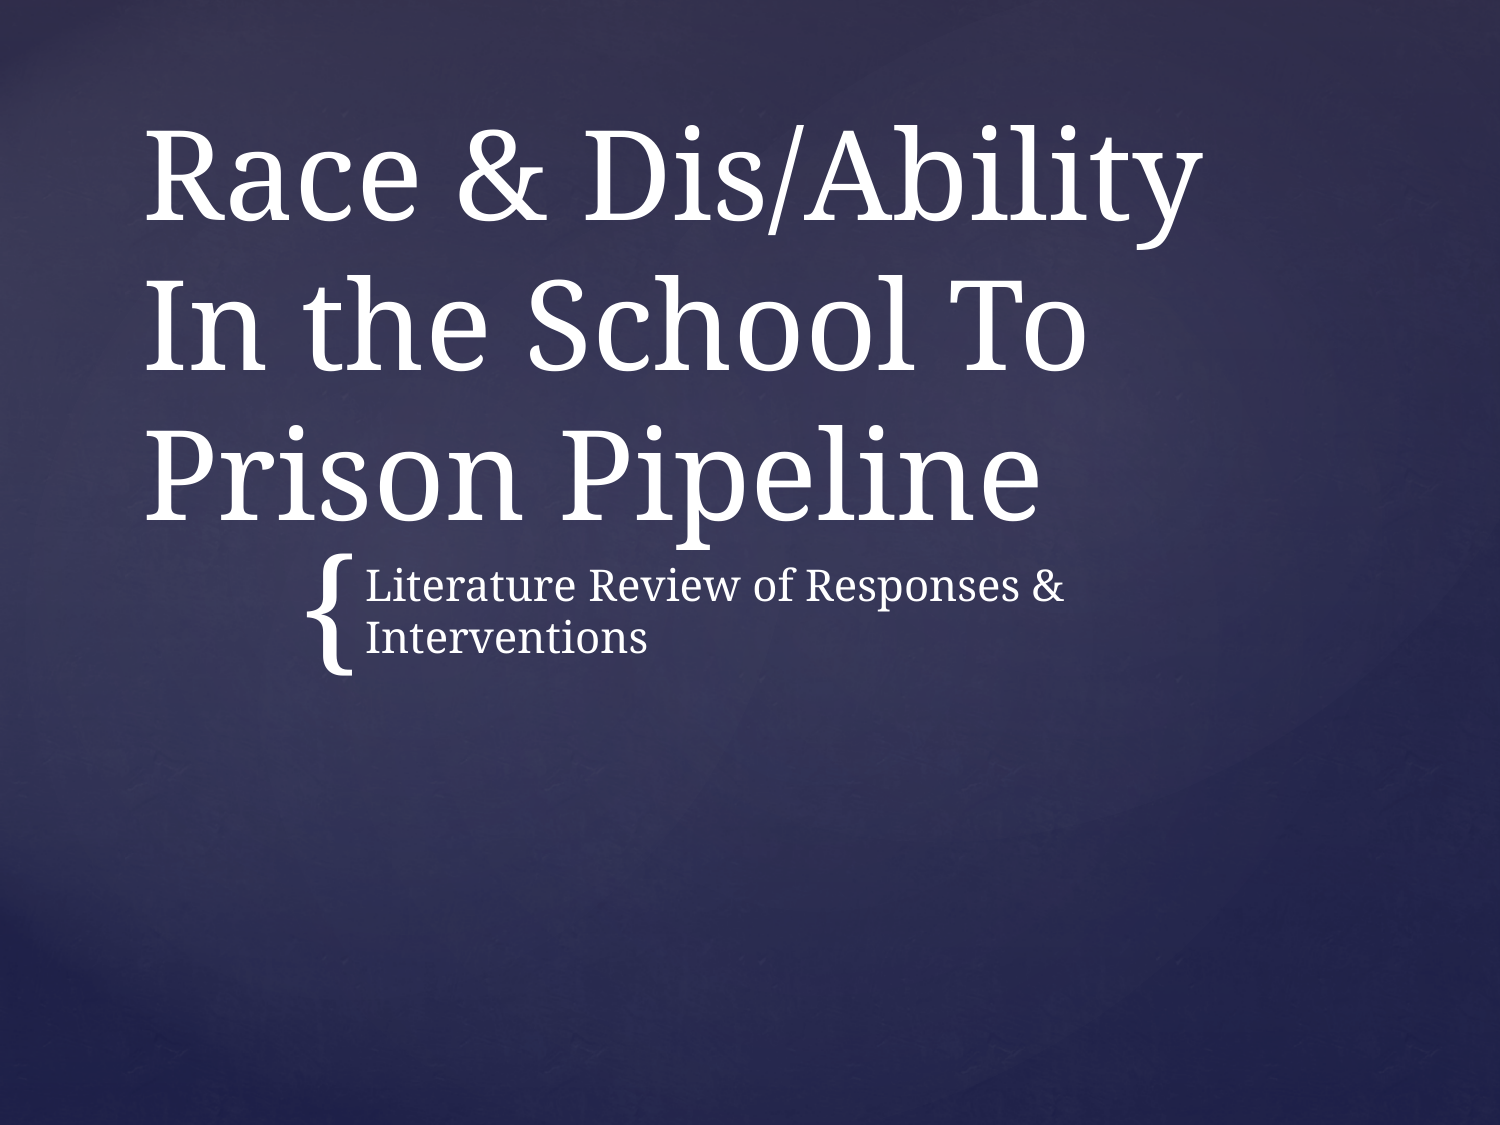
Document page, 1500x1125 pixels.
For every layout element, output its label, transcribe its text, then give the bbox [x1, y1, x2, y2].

title Race & Dis/Ability In the School To Prison Pipeline [127, 200, 1365, 554]
subtitle Literature Review of Responses & Interventions [350, 553, 1363, 667]
